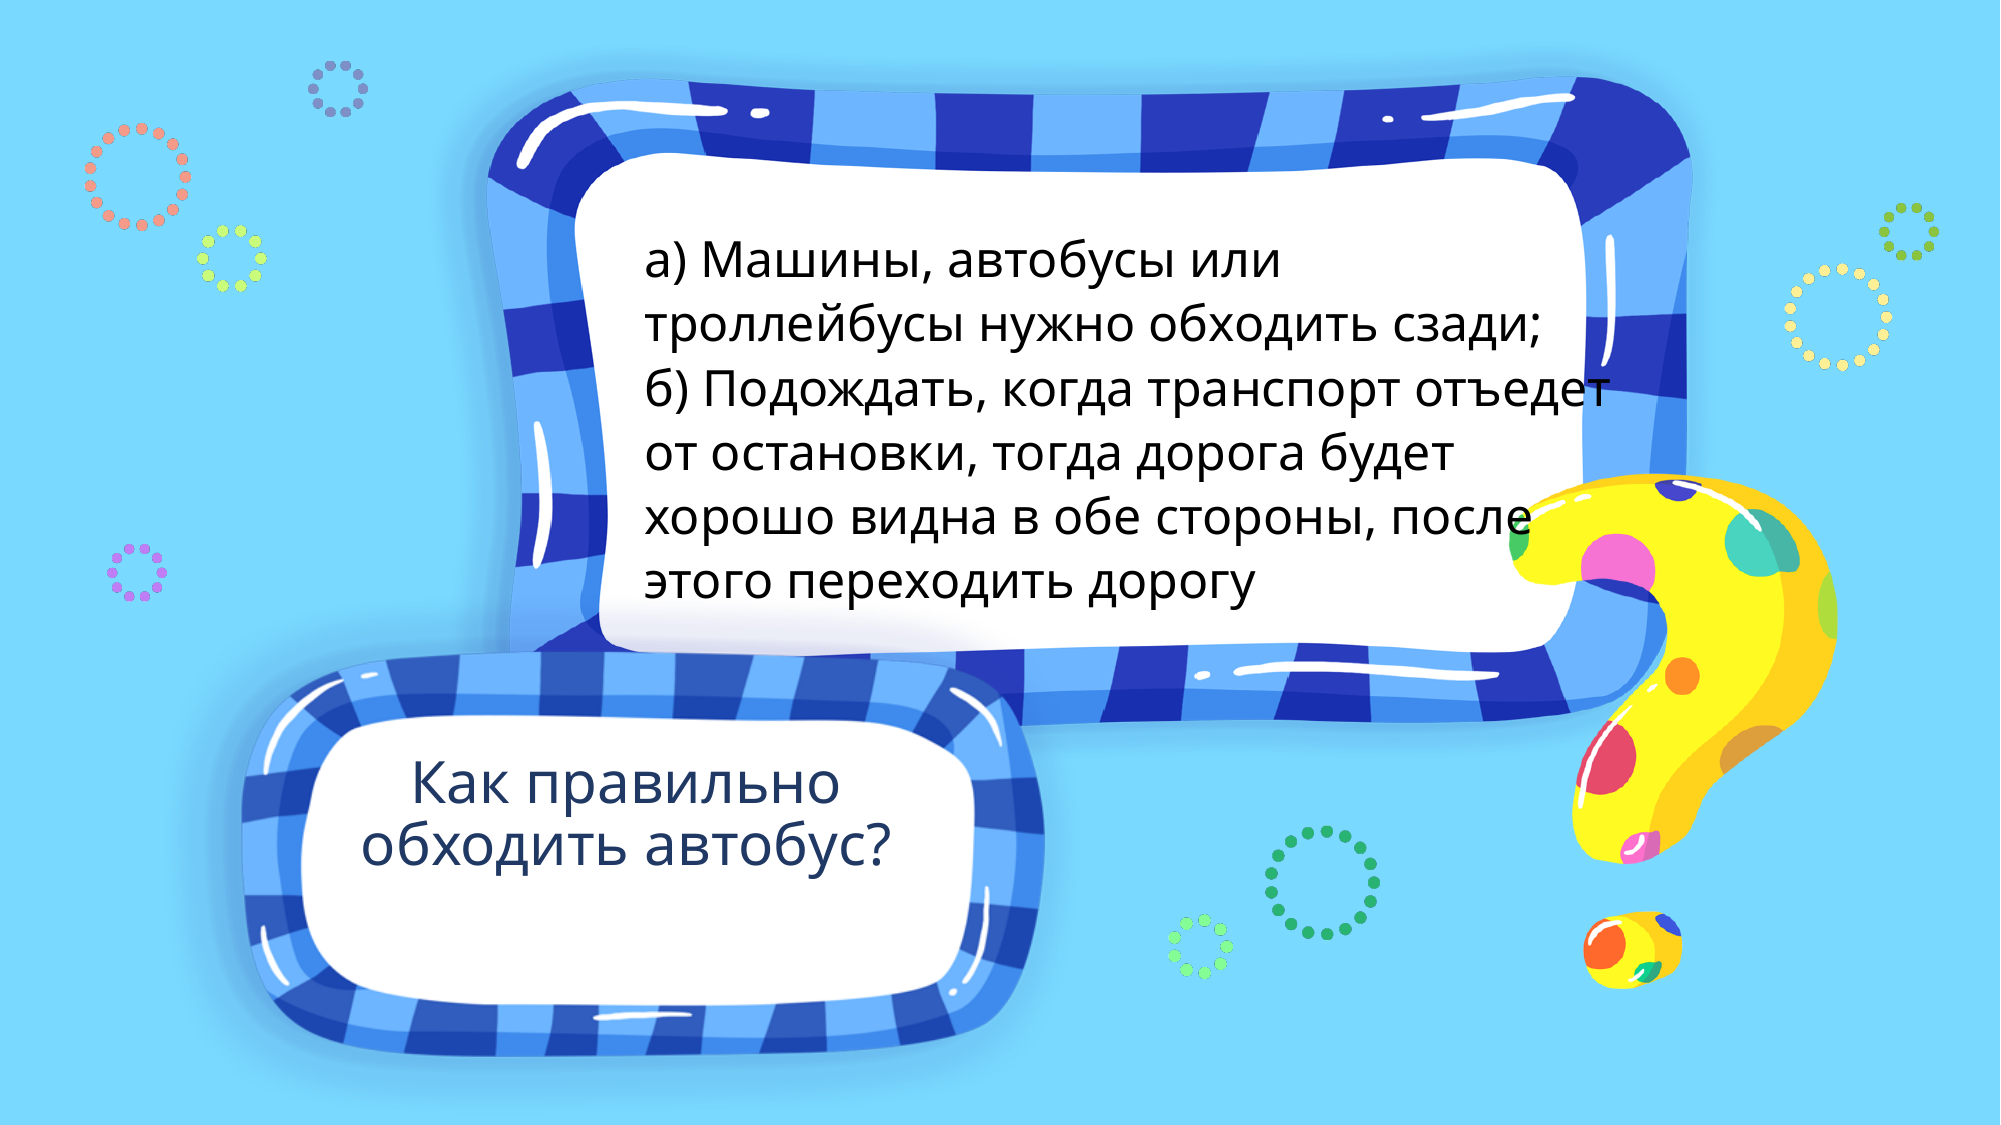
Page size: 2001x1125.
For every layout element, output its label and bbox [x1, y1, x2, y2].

picture [81, 117, 268, 294]
picture [1260, 821, 1382, 943]
picture [1781, 195, 1946, 373]
picture [1158, 903, 1237, 982]
picture [304, 52, 369, 119]
picture [100, 40, 1838, 1115]
